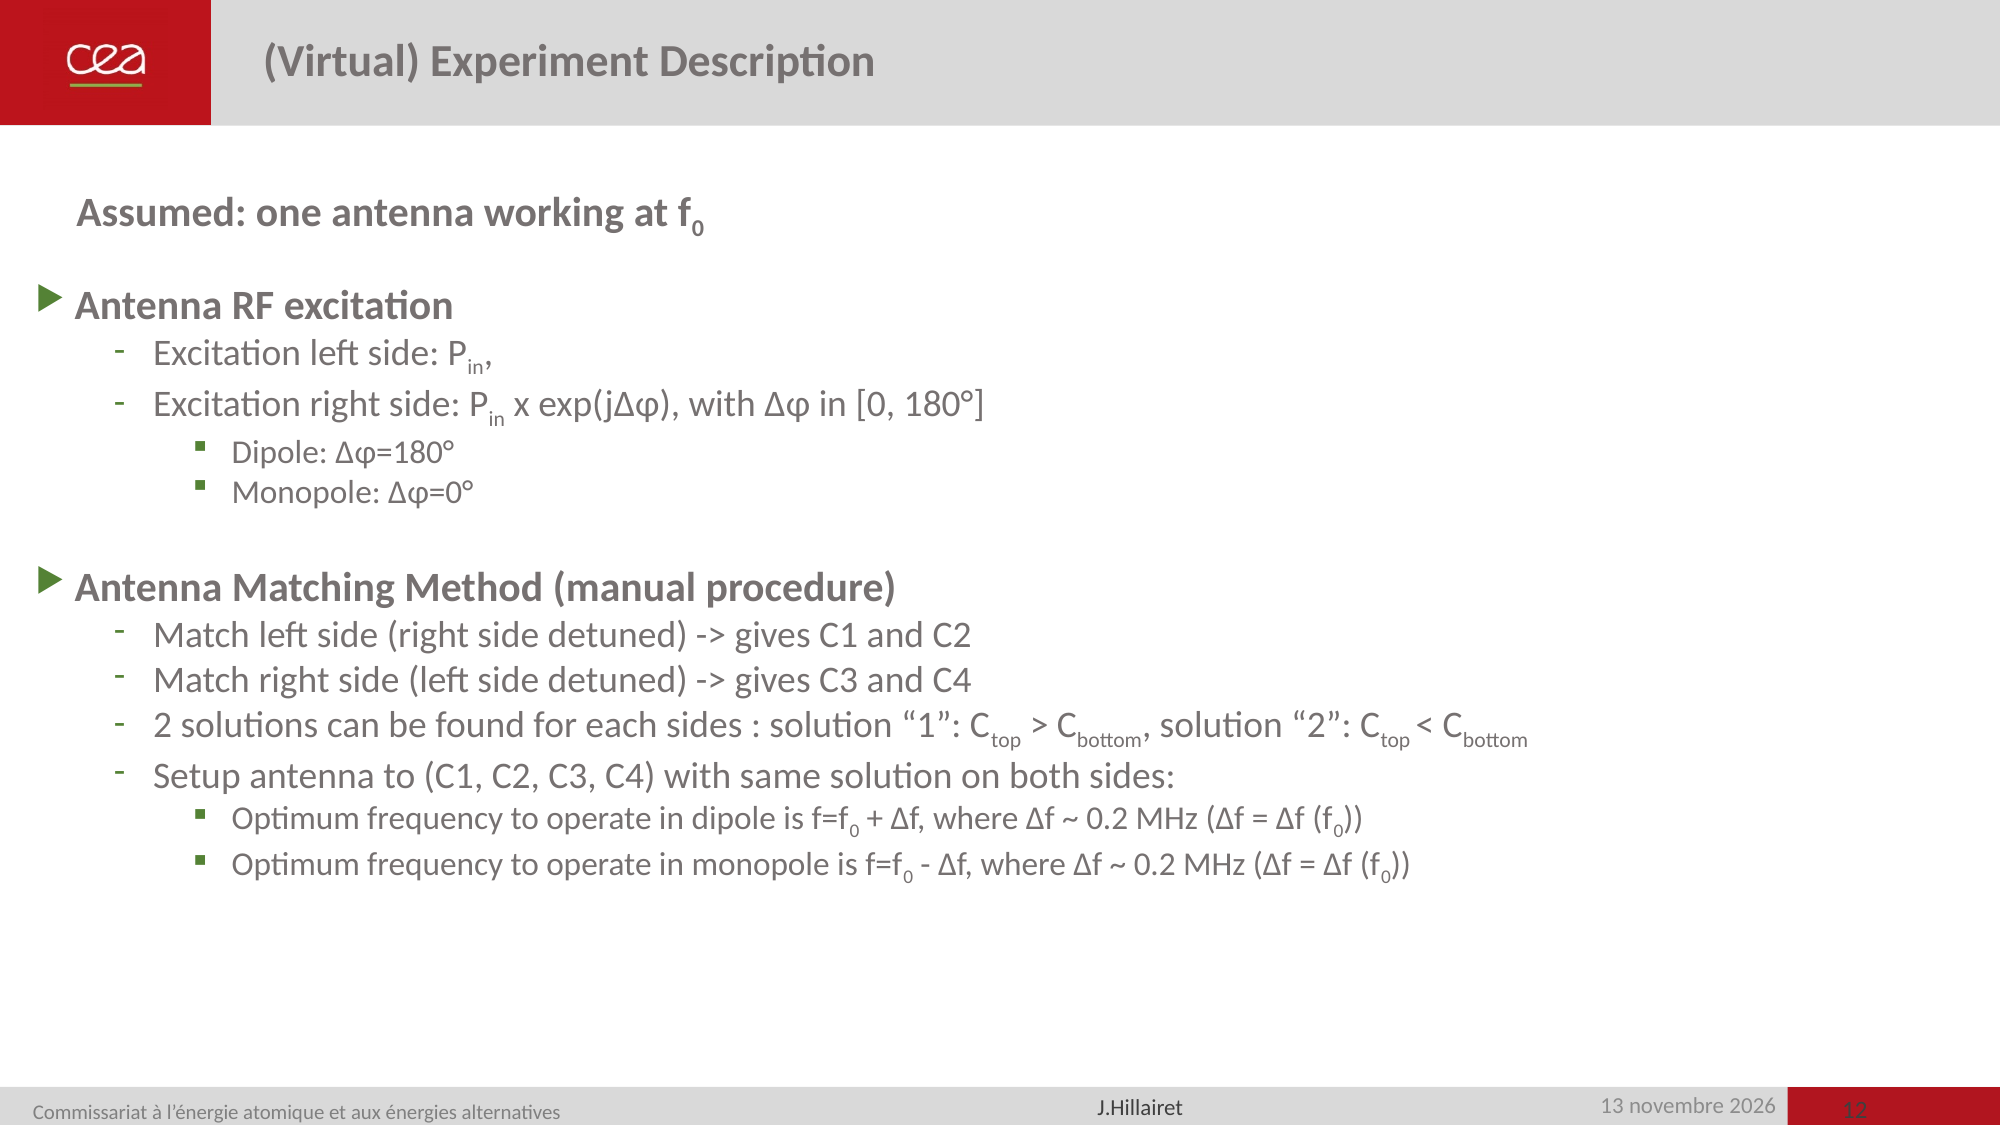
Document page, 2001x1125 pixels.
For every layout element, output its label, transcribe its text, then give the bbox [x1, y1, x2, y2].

list Antenna RF excitation Excitation left side: Pin, Excitation right side: Pin x exp(j∆φ), with ∆φ in [0, 180°] Dipole: ∆φ=180° Monopole: ∆φ=0° Antenna Matching Method (manual procedure) Match left side (right side detuned) -> gives C1 and C2 Match right side (left side detuned) -> gives C3 and C4 2 solutions can be found for each sides : solution “1”: Ctop > Cbottom, solution “2”: Ctop < Cbottom Setup antenna to (C1, C2, C3, C4) with same solution on both sides: Optimum frequency to operate in dipole is f=f0 + ∆f, where ∆f ~ 0.2 MHz (∆f = ∆f (f0)) Optimum frequency to operate in monopole is f=f0 - ∆f, where ∆f ~ 0.2 MHz (∆f = ∆f (f0)) [14, 267, 2000, 1051]
title (Virtual) Experiment Description [242, 32, 1885, 95]
picture [43, 8, 168, 110]
list Assumed: one antenna working at f0 [55, 175, 1878, 242]
slide_number 12 [1830, 1093, 1968, 1124]
